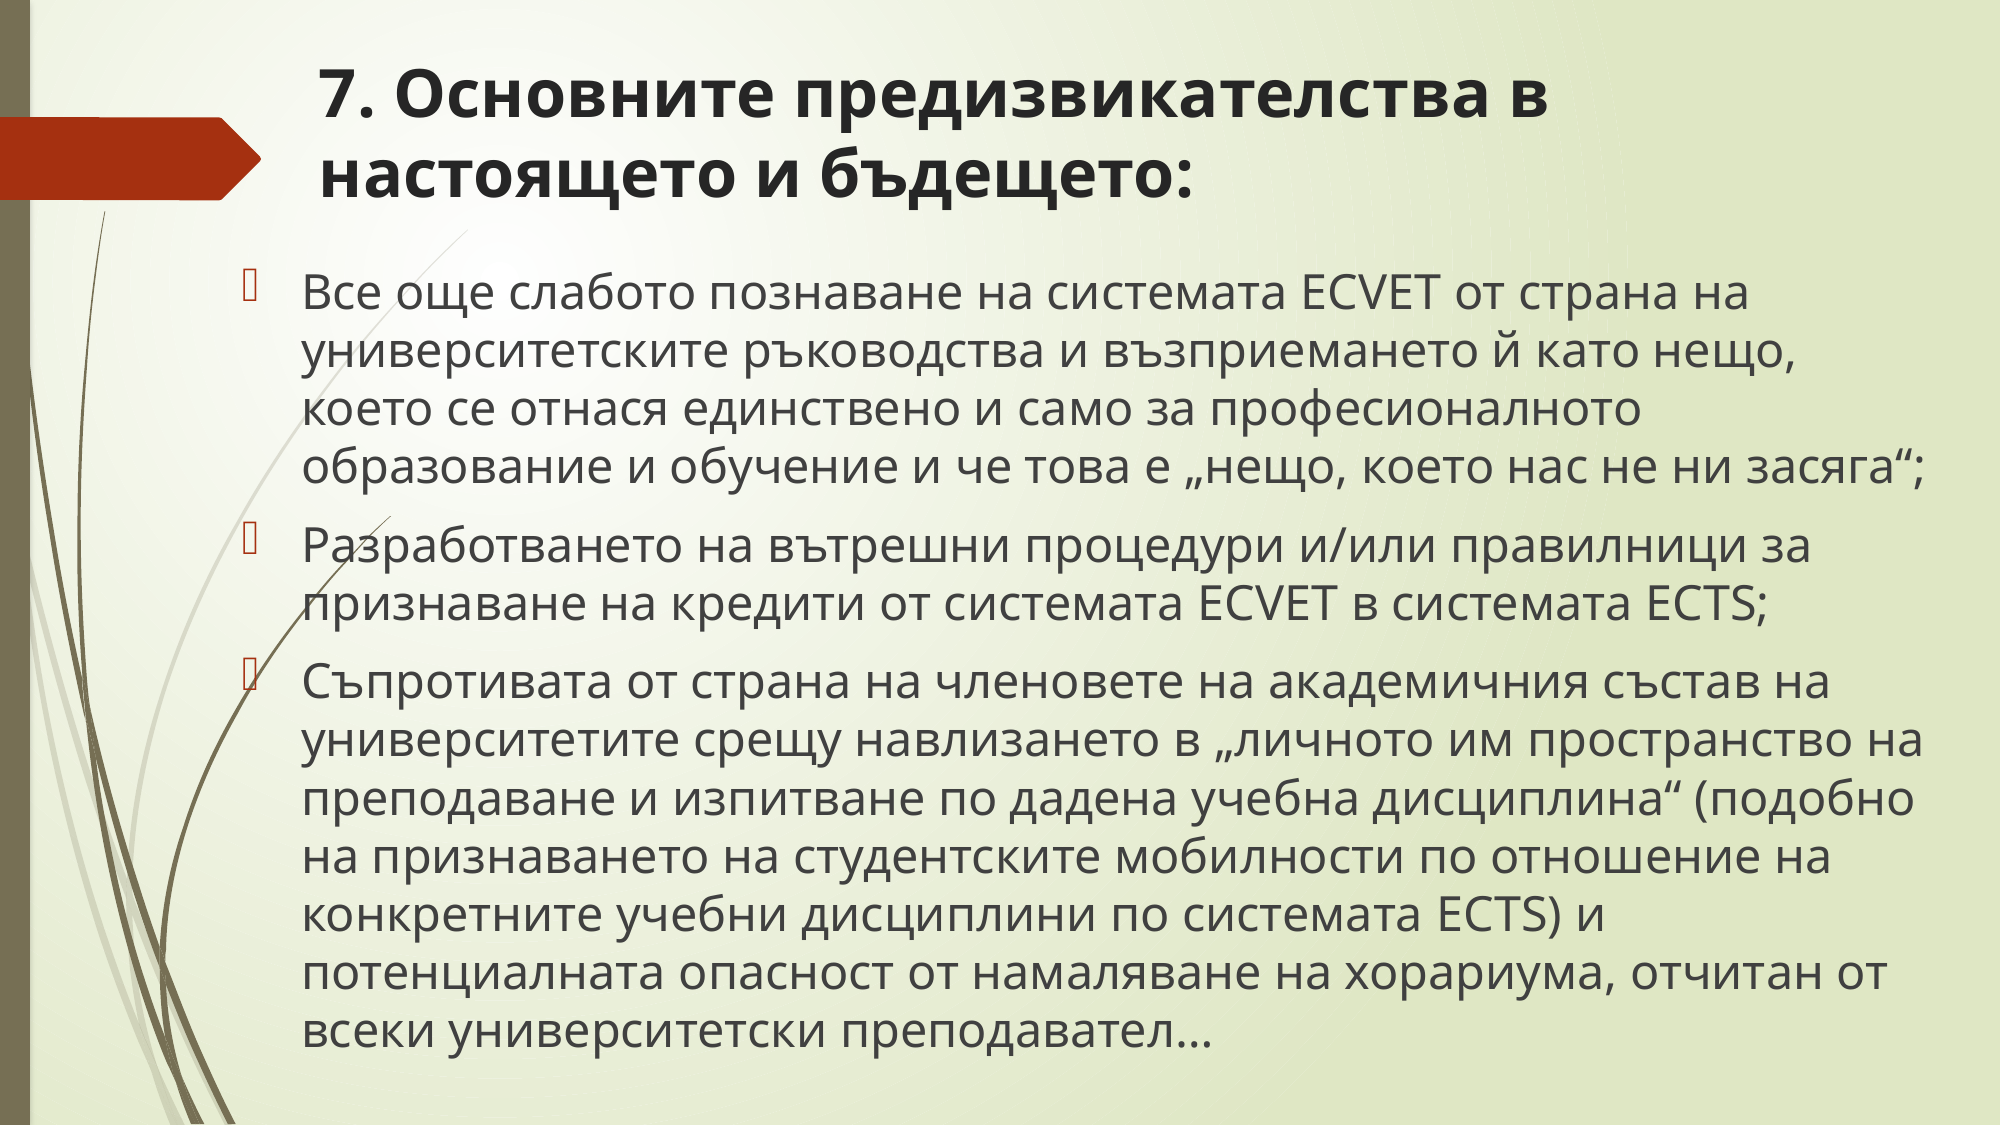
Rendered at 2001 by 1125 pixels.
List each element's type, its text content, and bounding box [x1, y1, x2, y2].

list Все още слабото познаване на системата ECVET от страна на университетските ръководства и възприемането й като нещо, което се отнася единствено и само за професионалното образование и обучение и че това е „нещо, което нас не ни засяга“; Разработването на вътрешни процедури и/или правилници за признаване на кредити от системата ECVET в системата ECTS; Съпротивата от страна на членовете на академичния състав на университетите срещу навлизането в „личното им пространство на преподаване и изпитване по дадена учебна дисциплина“ (подобно на признаването на студентските мобилности по отношение на конкретните учебни дисциплини по системата ECTS) и потенциалната опасност от намаляване на хорариума, отчитан от всеки университетски преподавател… [226, 253, 1952, 1078]
title 7. Основните предизвикателства в настоящето и бъдещето: [303, 43, 1952, 253]
